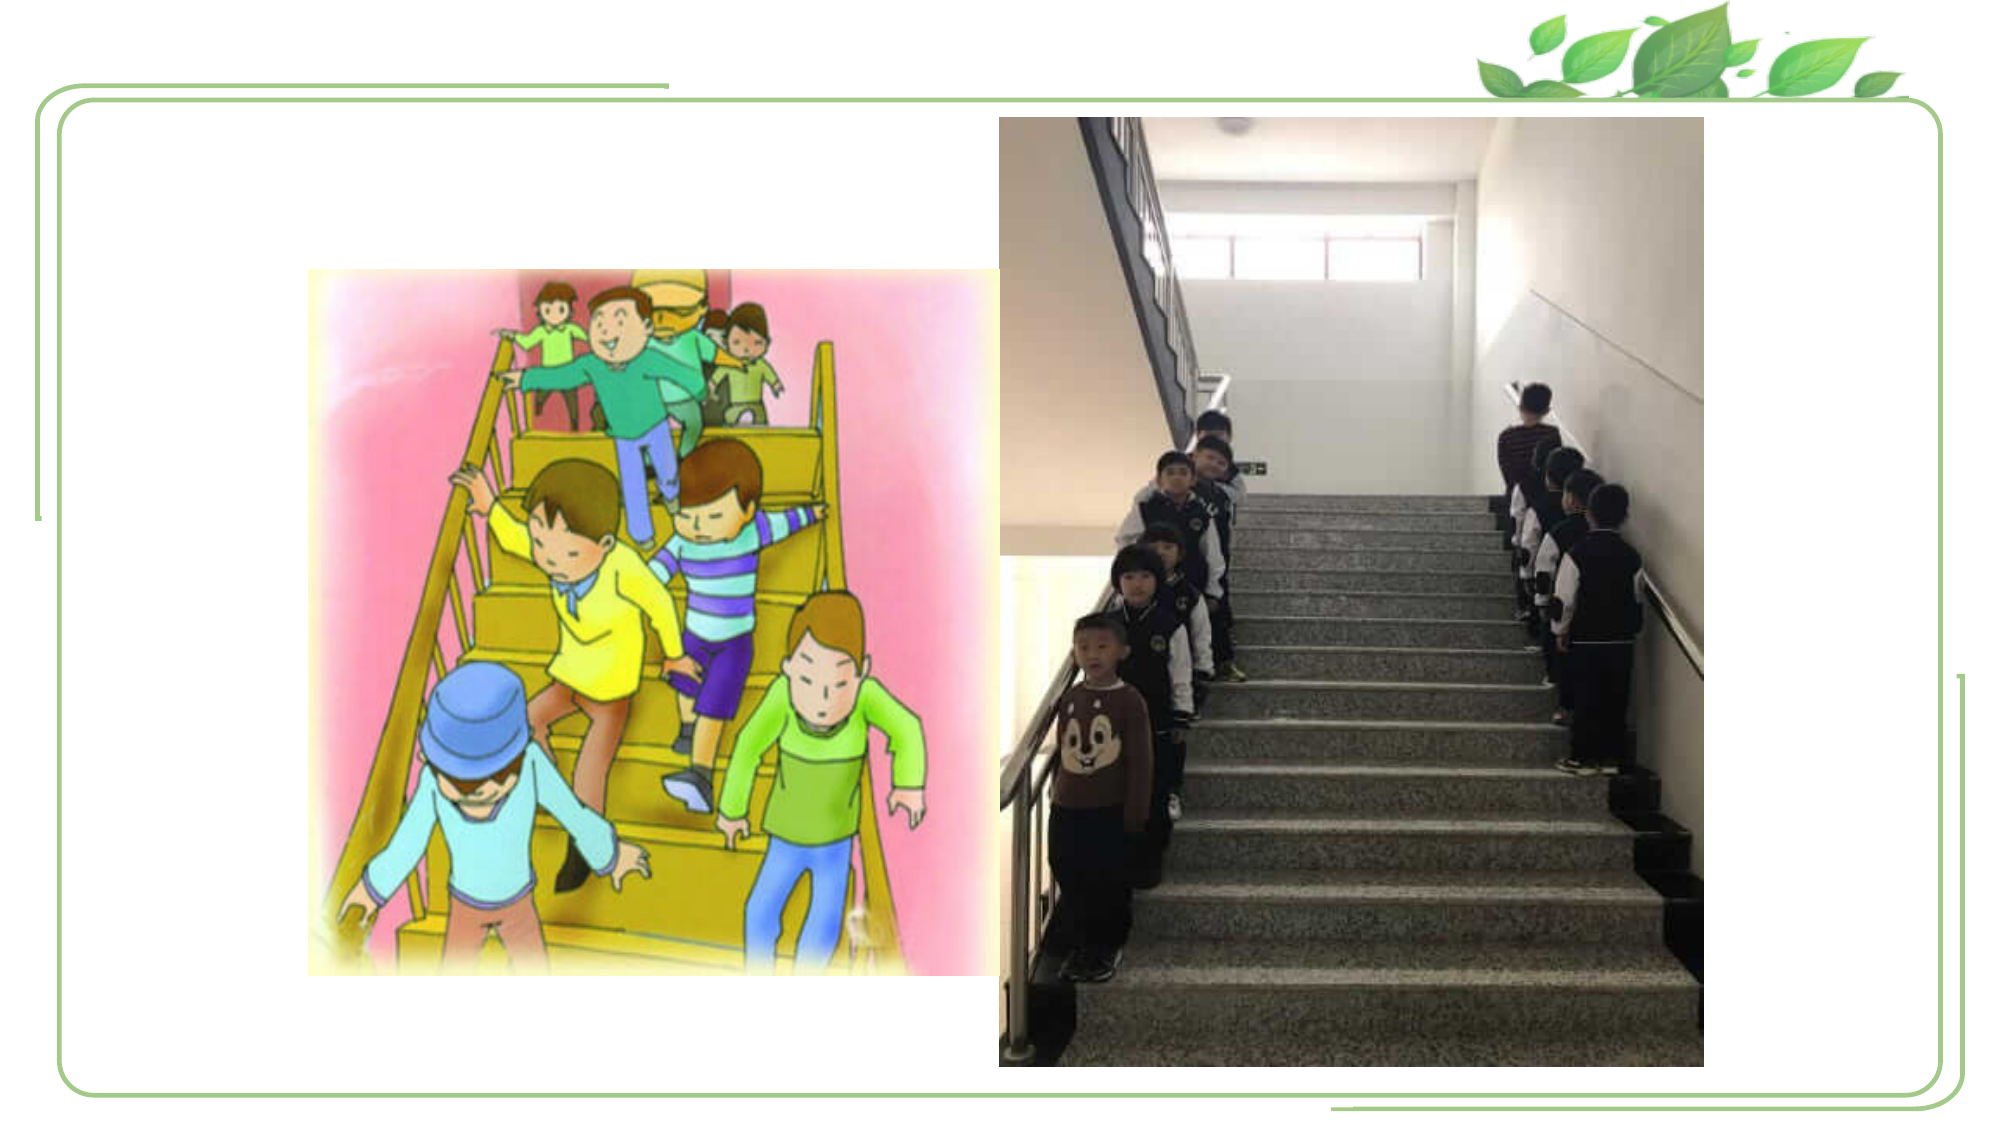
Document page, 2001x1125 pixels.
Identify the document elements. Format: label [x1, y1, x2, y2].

picture [308, 117, 1704, 1067]
